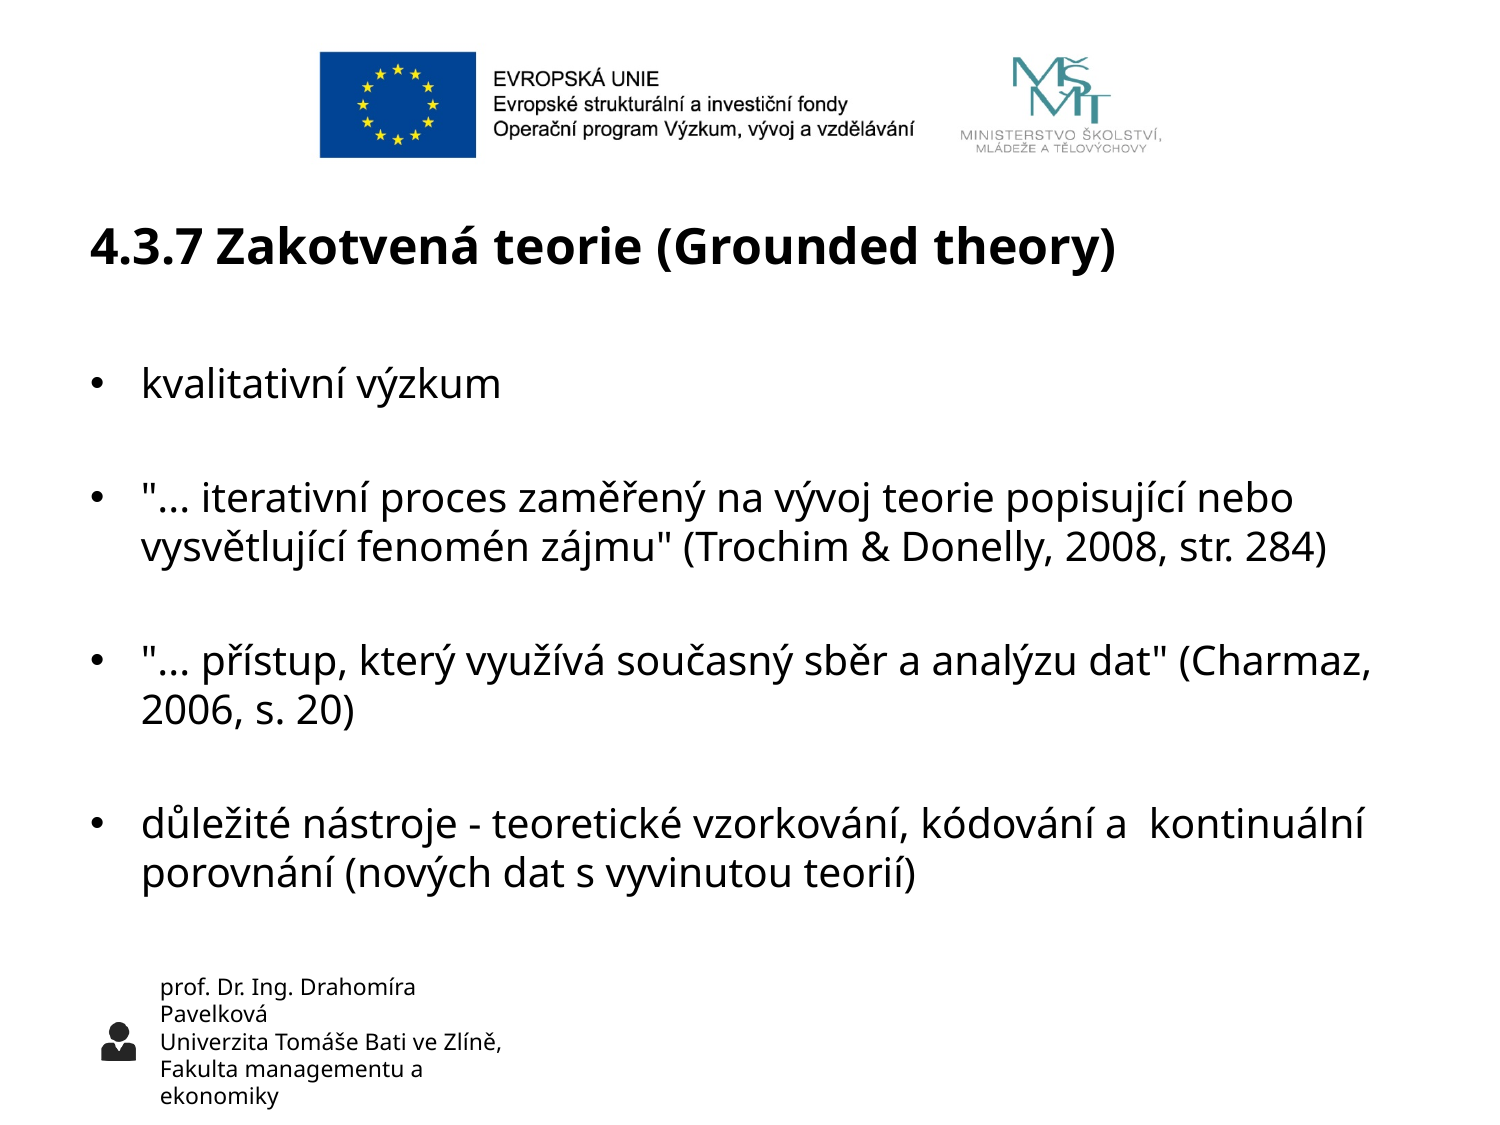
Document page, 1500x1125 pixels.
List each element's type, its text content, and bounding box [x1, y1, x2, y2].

picture [267, 0, 1213, 210]
title 4.3.7 Zakotvená teorie (Grounded theory) [75, 185, 1425, 305]
picture [101, 1021, 136, 1062]
list kvalitativní výzkum "... iterativní proces zaměřený na vývoj teorie popisující nebo vysvětlující fenomén zájmu" (Trochim & Donelly, 2008, str. 284) "... přístup, který využívá současný sběr a analýzu dat" (Charmaz, 2006, s. 20) důležité nástroje - teoretické vzorkování, kódování a kontinuální porovnání (nových dat s vyvinutou teorií) [75, 349, 1425, 906]
footer prof. Dr. Ing. Drahomíra Pavelková Univerzita Tomáše Bati ve Zlíně, Fakulta managementu a ekonomiky [145, 999, 526, 1083]
